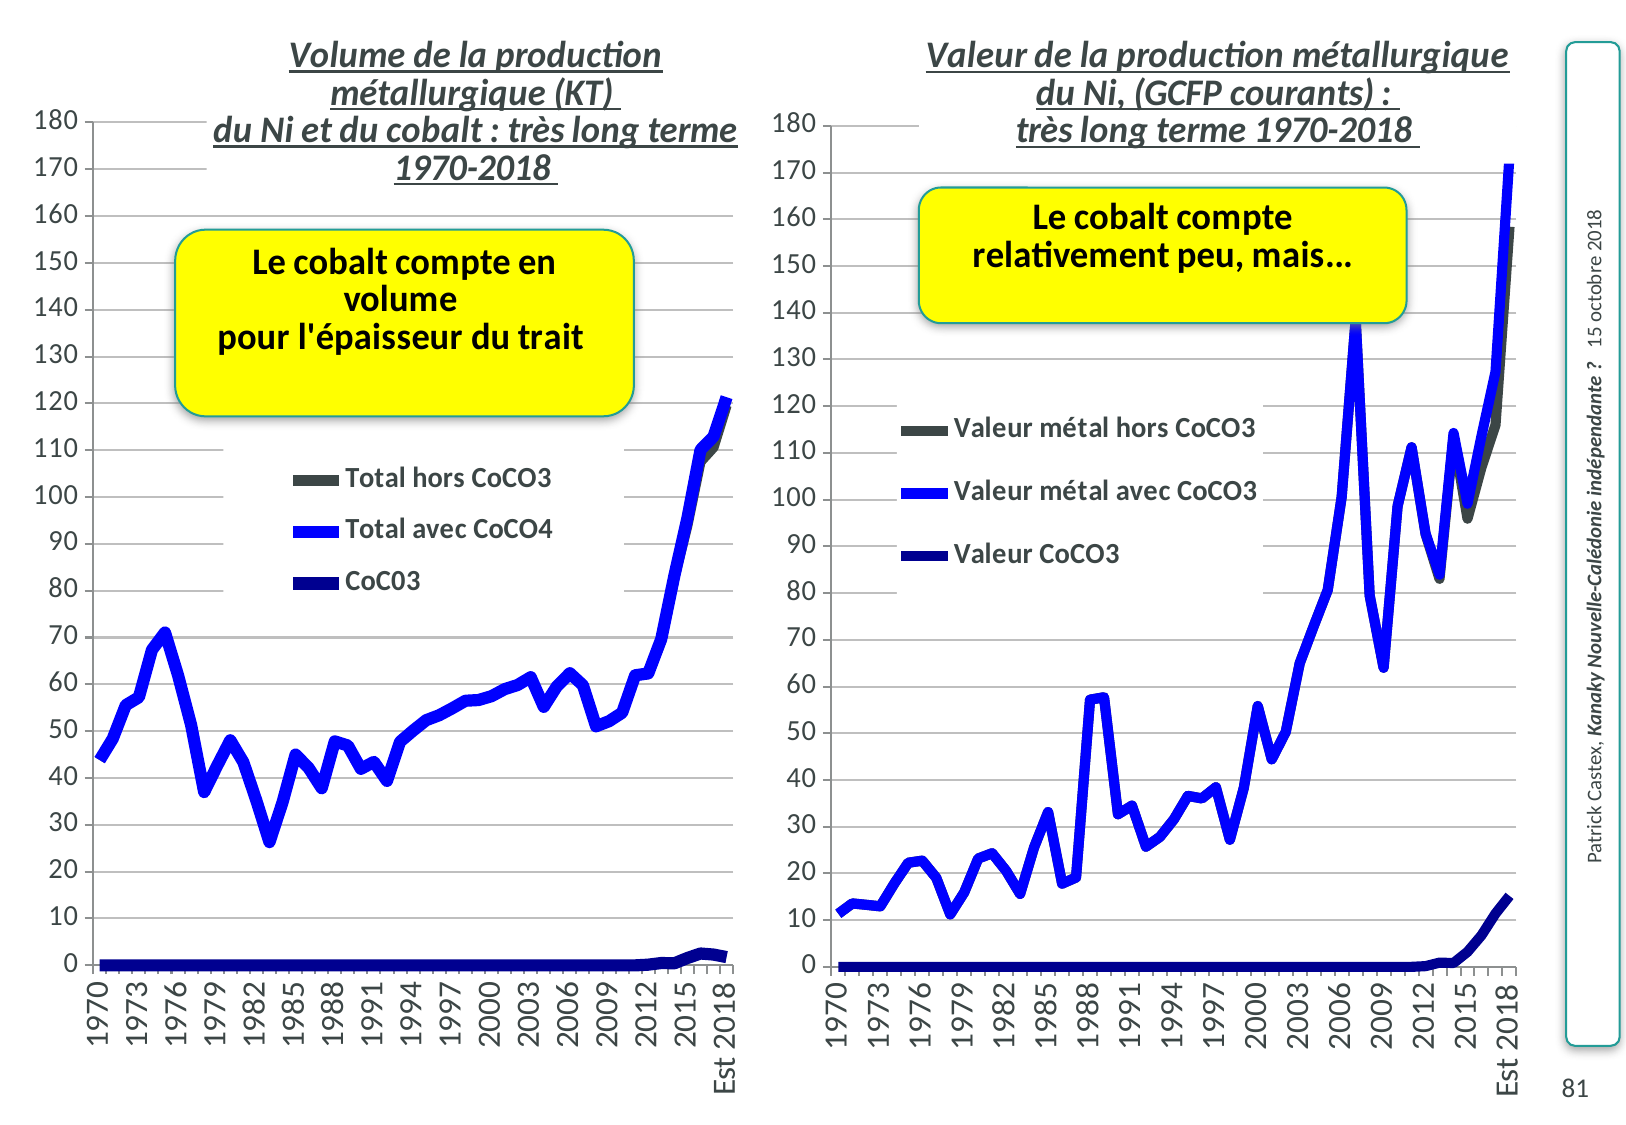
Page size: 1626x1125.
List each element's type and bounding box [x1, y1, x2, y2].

chart [32, 24, 754, 1109]
chart [770, 24, 1539, 1109]
